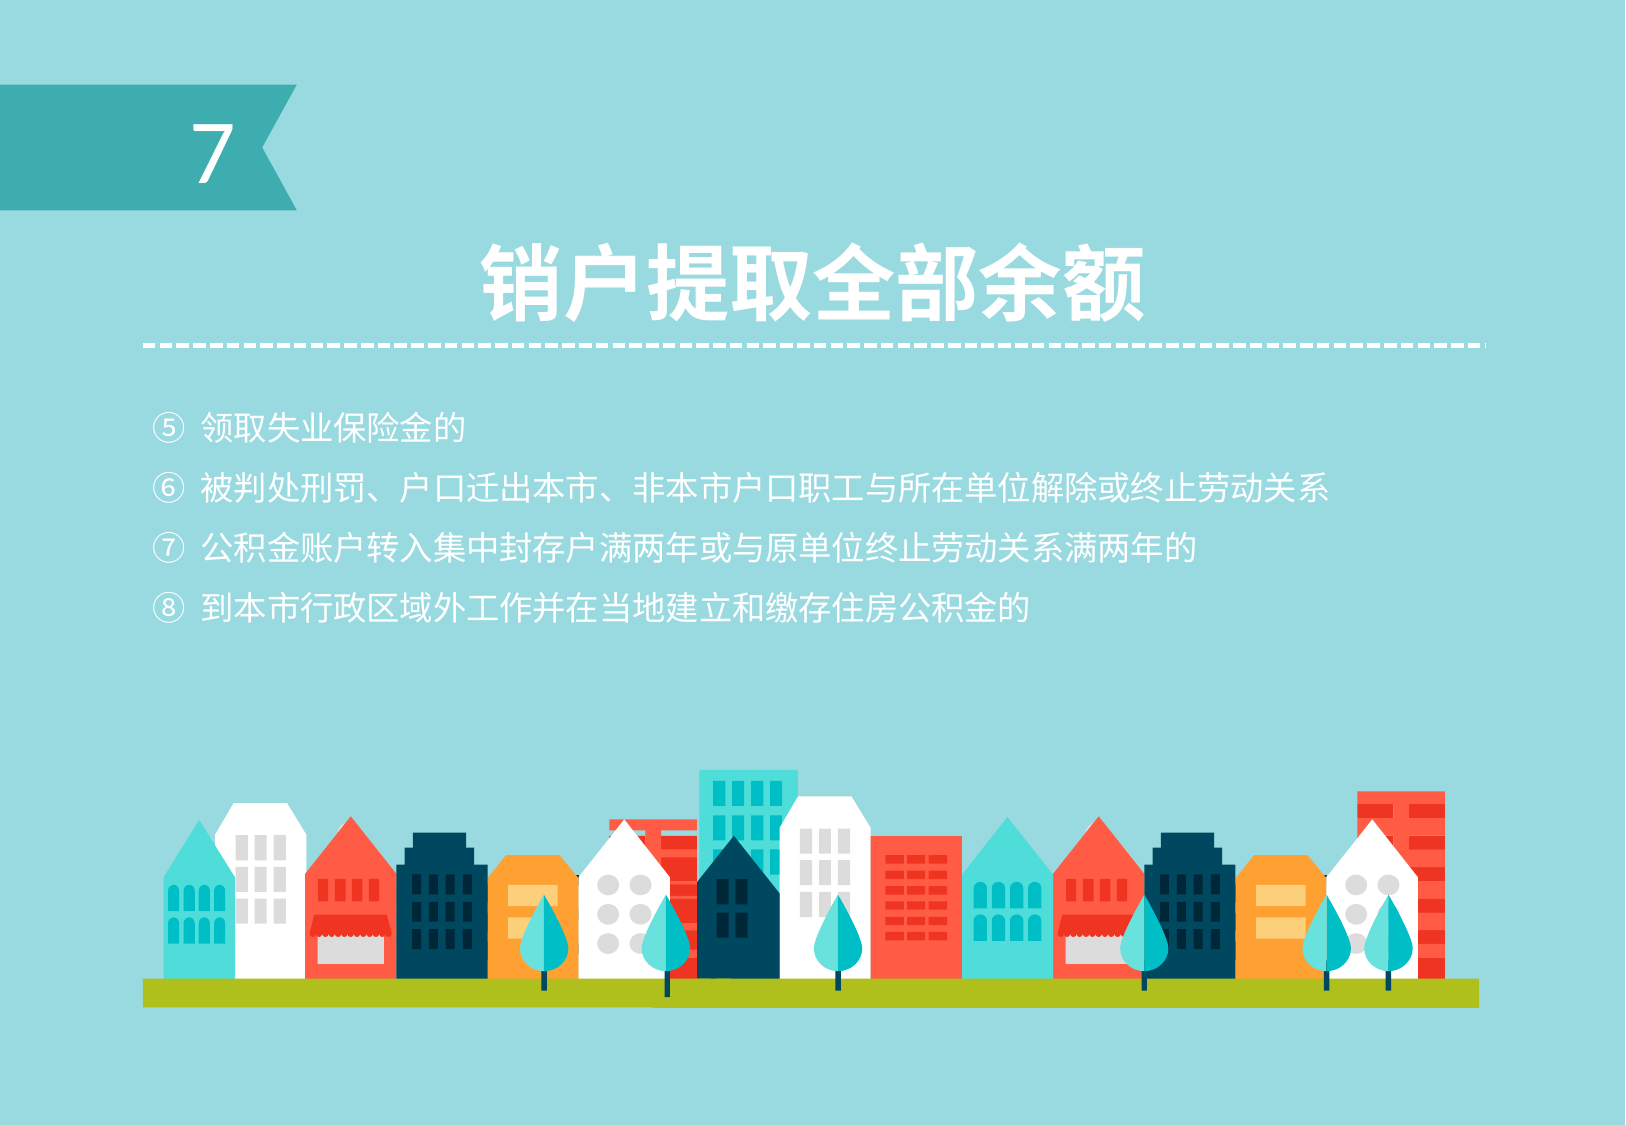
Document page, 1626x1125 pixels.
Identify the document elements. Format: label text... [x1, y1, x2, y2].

text_box 销户提取全部余额 [465, 223, 1364, 339]
text_box ⑤ 领取失业保险金的 ⑥ 被判处刑罚、户口迁出本市、非本市户口职工与所在单位解除或终止劳动关系 ⑦ 公积金账户转入集中封存户满两年或与原单位终止劳动关系满两年的 ⑧ 到本市行政区域外工作并在当地建立和缴存住房公积金的 [137, 380, 1625, 635]
text_box [0, 83, 299, 212]
text_box 7 [174, 84, 250, 210]
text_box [142, 769, 1480, 1008]
